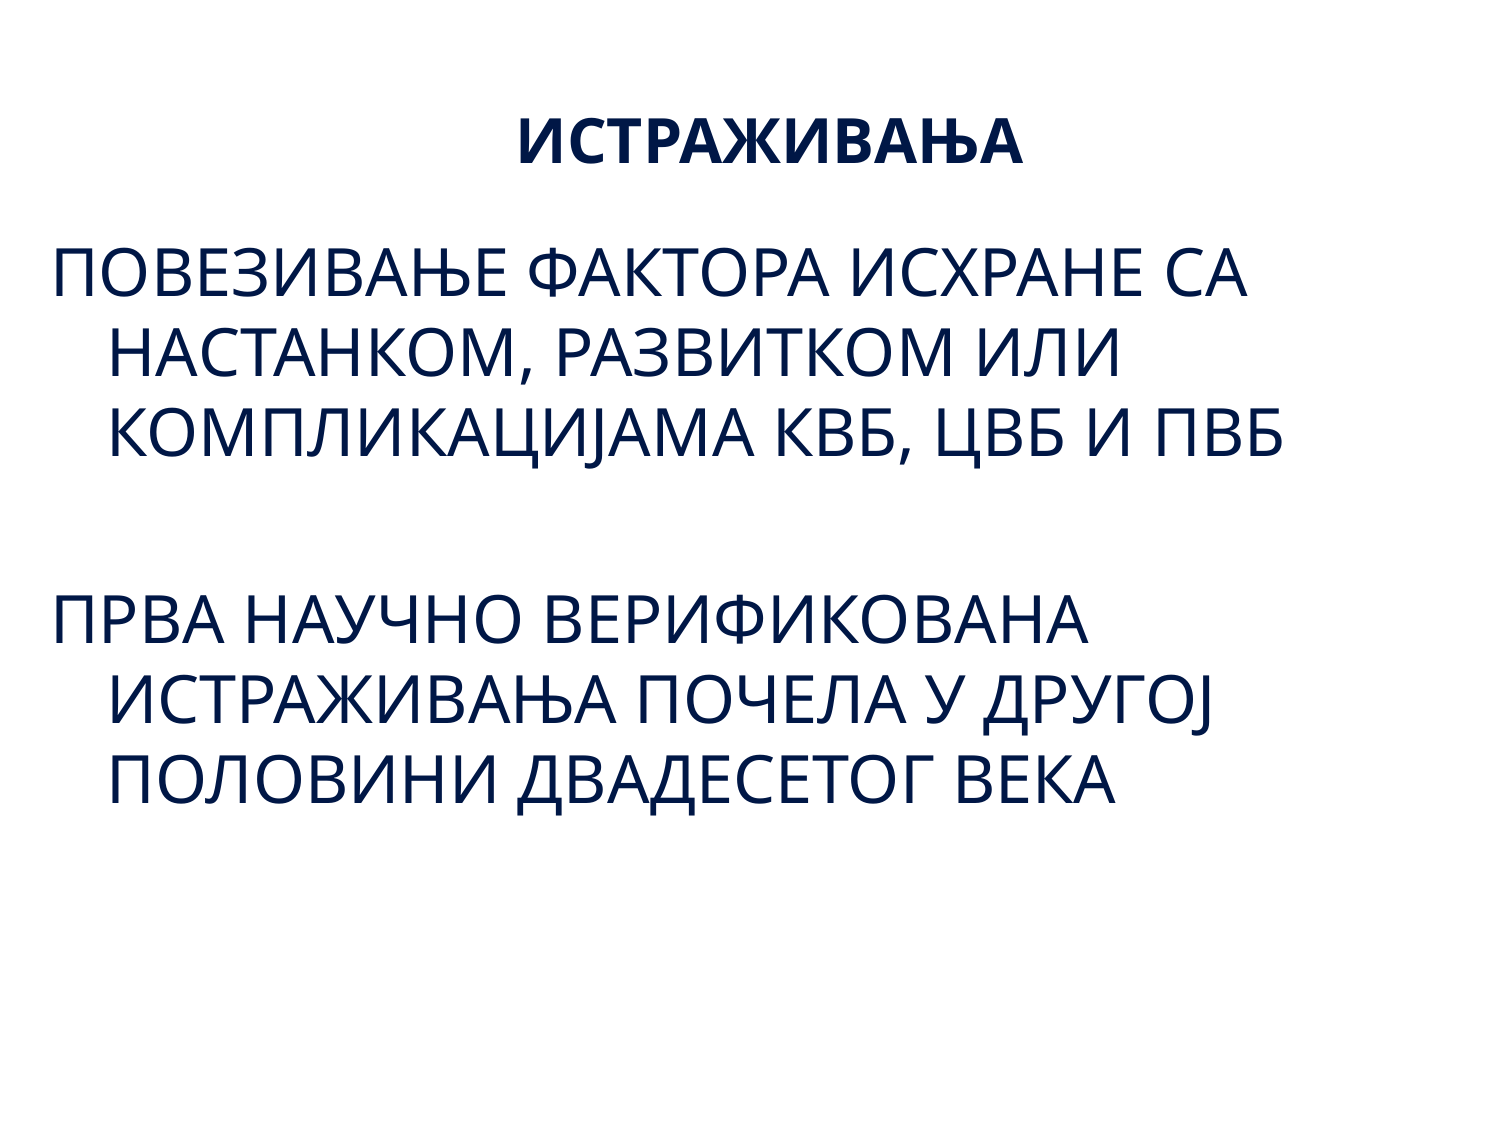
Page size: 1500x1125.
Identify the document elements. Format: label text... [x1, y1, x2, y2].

list ПОВЕЗИВАЊЕ ФАКТОРА ИСХРАНЕ СА НАСТАНКОМ, РАЗВИТКОМ ИЛИ КОМПЛИКАЦИЈАМА КВБ, ЦВБ И ПВБ ПРВА НАУЧНО ВЕРИФИКОВАНА ИСТРАЖИВАЊА ПОЧЕЛА У ДРУГОЈ ПОЛОВИНИ ДВАДЕСЕТОГ ВЕКА [35, 222, 1430, 1043]
title ИСТРАЖИВАЊА [75, 45, 1465, 233]
